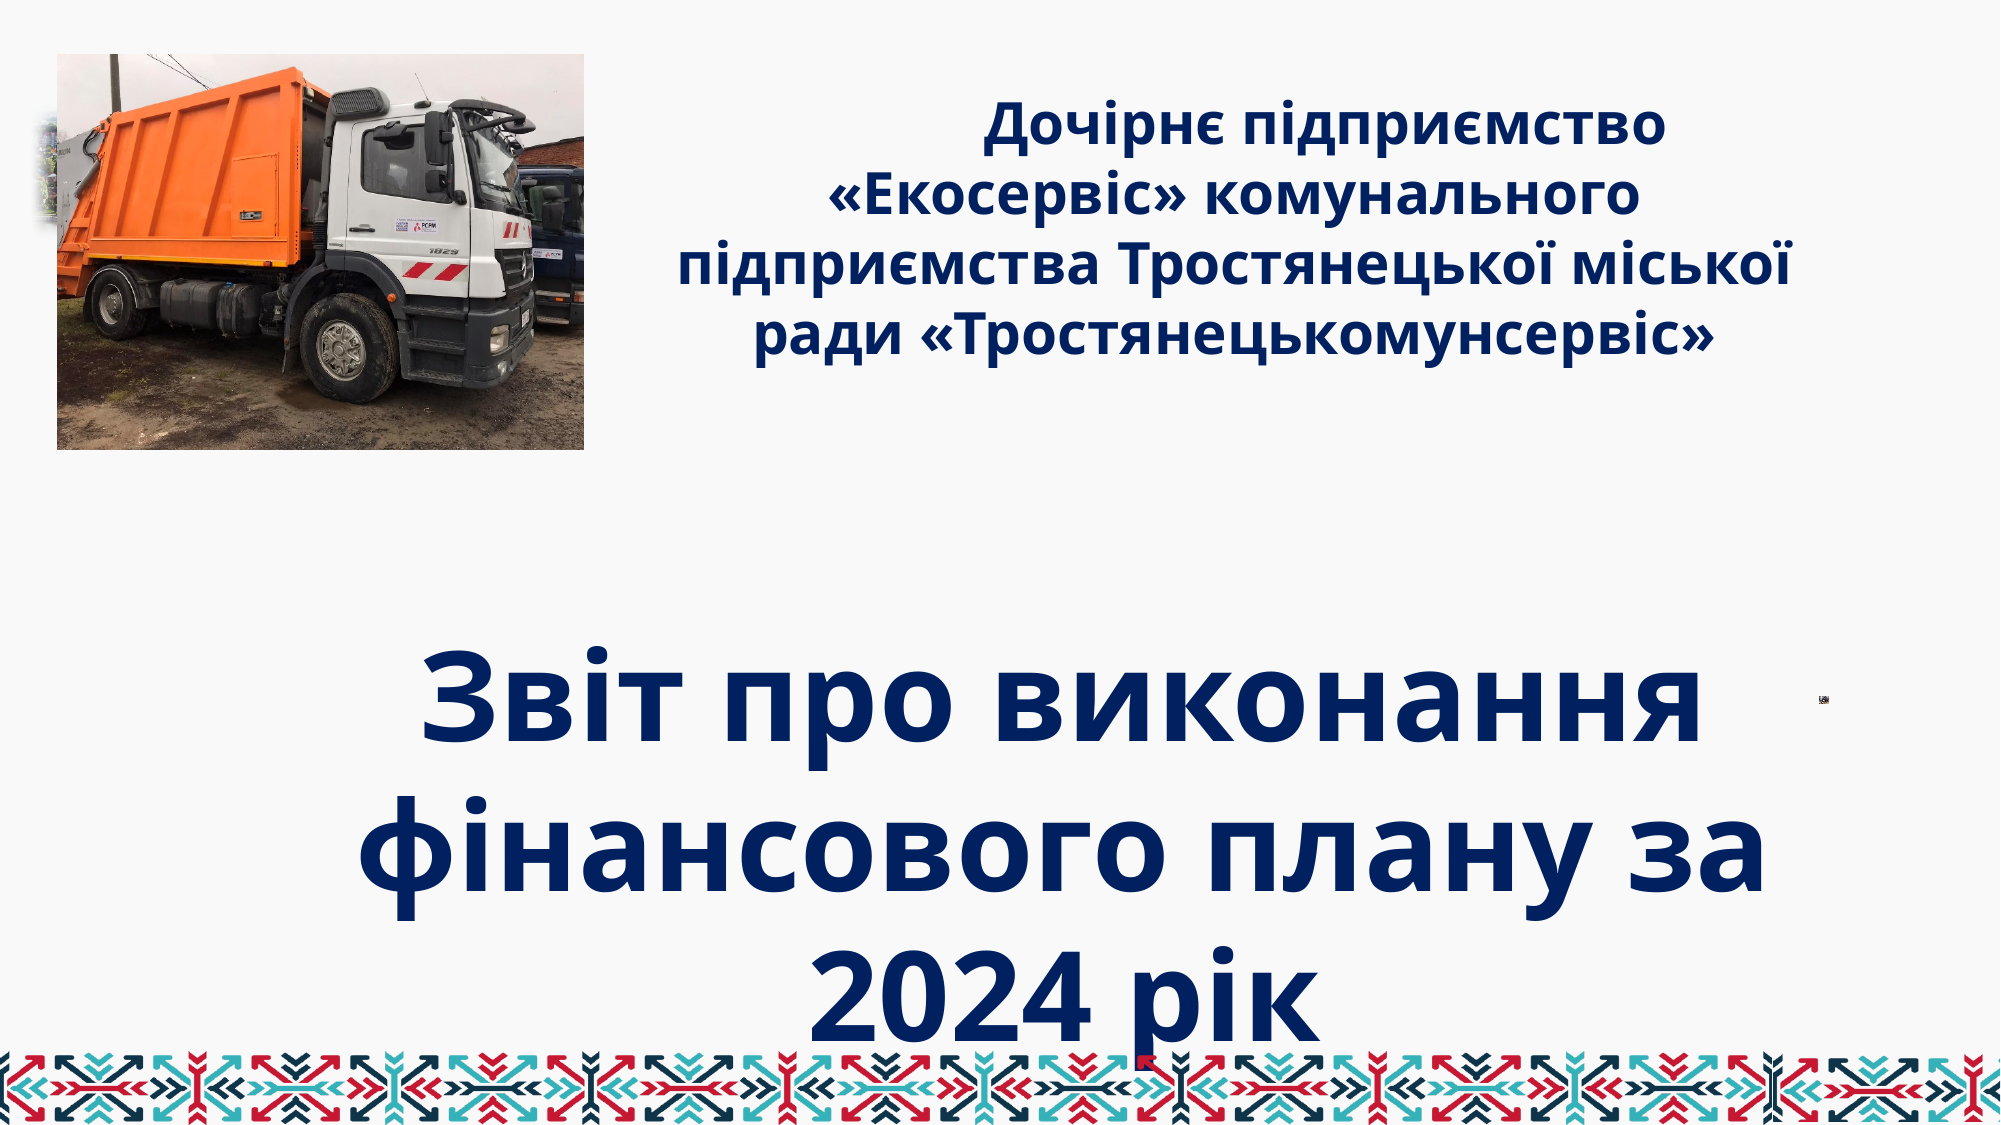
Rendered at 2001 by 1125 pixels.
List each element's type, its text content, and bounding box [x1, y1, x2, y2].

text_box Звіт про виконання фінансового плану за 2024 рік [218, 544, 1910, 1051]
text_box Дочірнє підприємство «Екосервіс» комунального підприємства Тростянецької міської ради «Тростянецькомунсервіс» [605, 78, 1863, 374]
picture [1818, 696, 1829, 705]
picture [0, 1051, 2001, 1125]
picture [29, 54, 584, 450]
